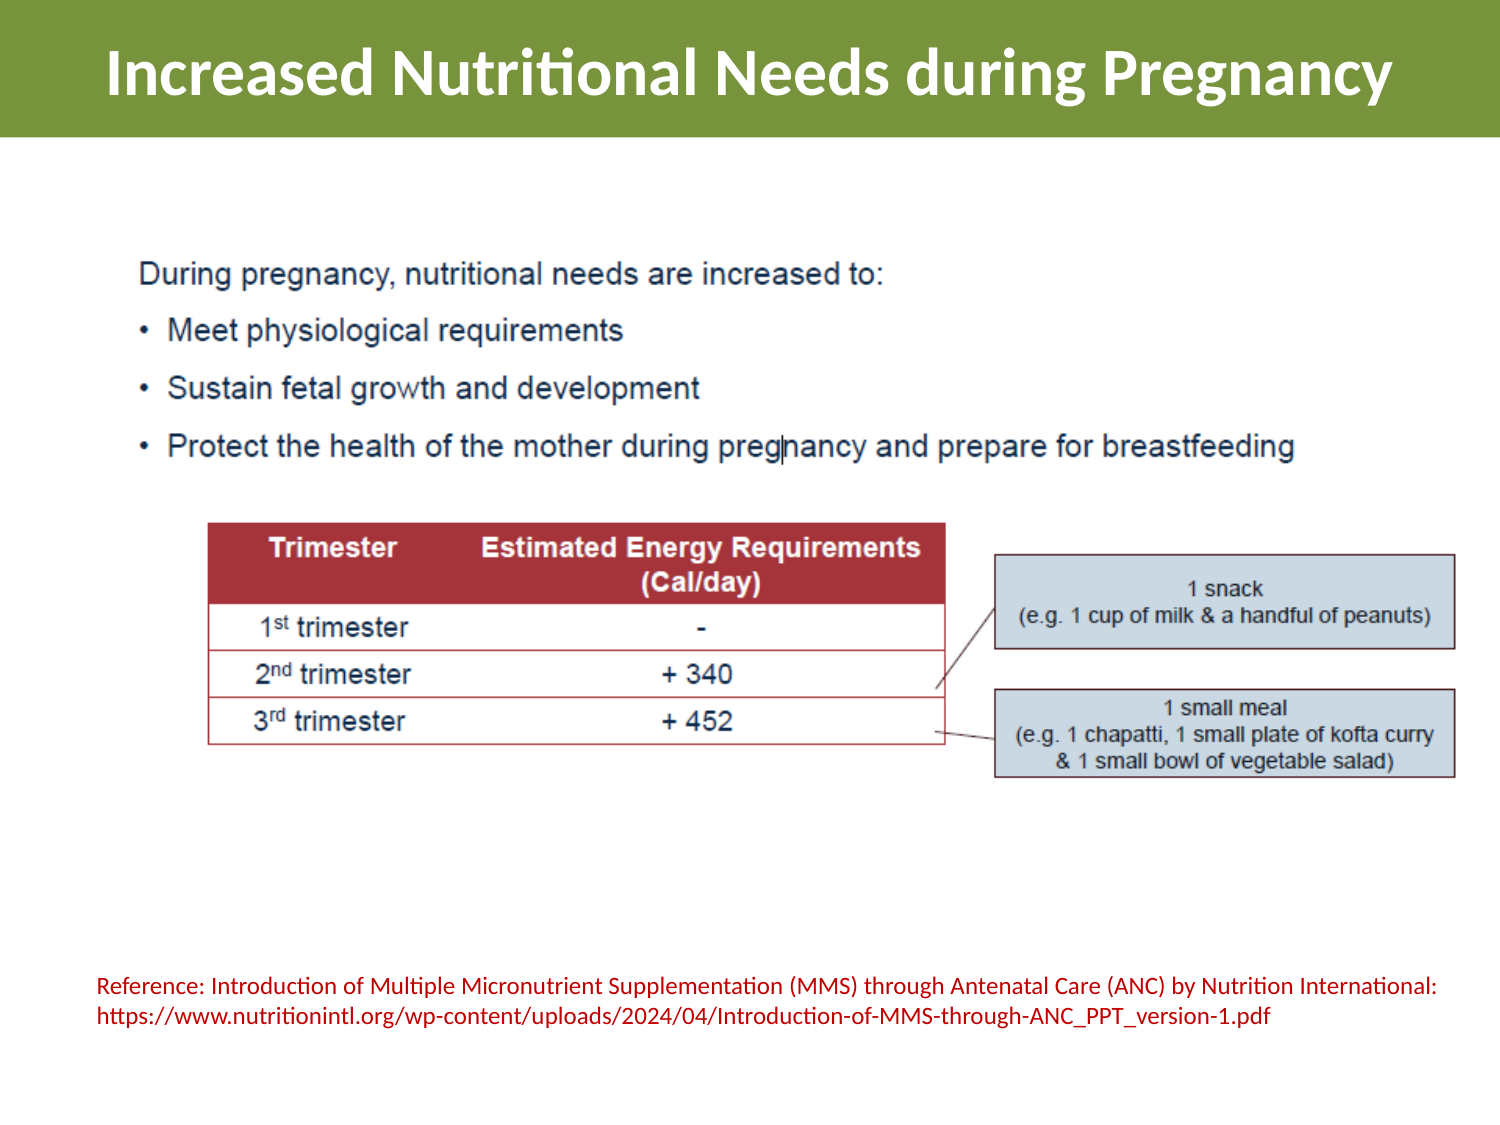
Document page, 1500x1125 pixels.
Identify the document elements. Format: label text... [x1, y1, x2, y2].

picture [121, 249, 1462, 787]
text_box Reference: Introduction of Multiple Micronutrient Supplementation (MMS) through Antenatal Care (ANC) by Nutrition International: https://www.nutritionintl.org/wp-content/uploads/2024/04/Introduction-of-MMS-through-ANC_PPT_version-1.pdf [81, 962, 1500, 1038]
text_box Increased Nutritional Needs during Pregnancy [0, 0, 1500, 138]
